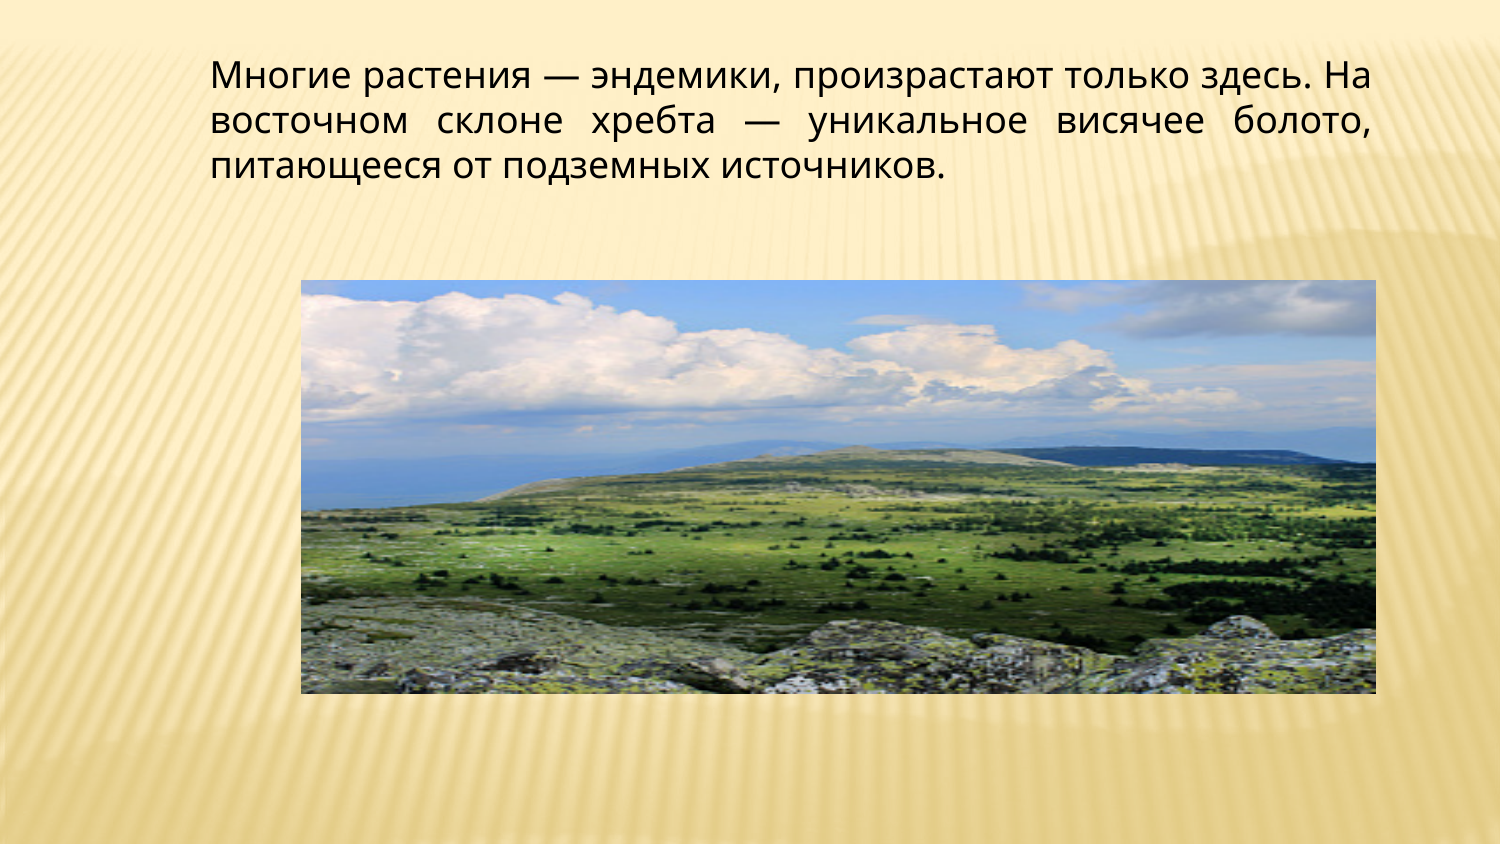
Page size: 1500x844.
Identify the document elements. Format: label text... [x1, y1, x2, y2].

text_box Многие растения — эндемики, произрастают только здесь. На восточном склоне хребта — уникальное висячее болото, питающееся от подземных источников. [194, 43, 1388, 194]
picture [300, 279, 1377, 694]
